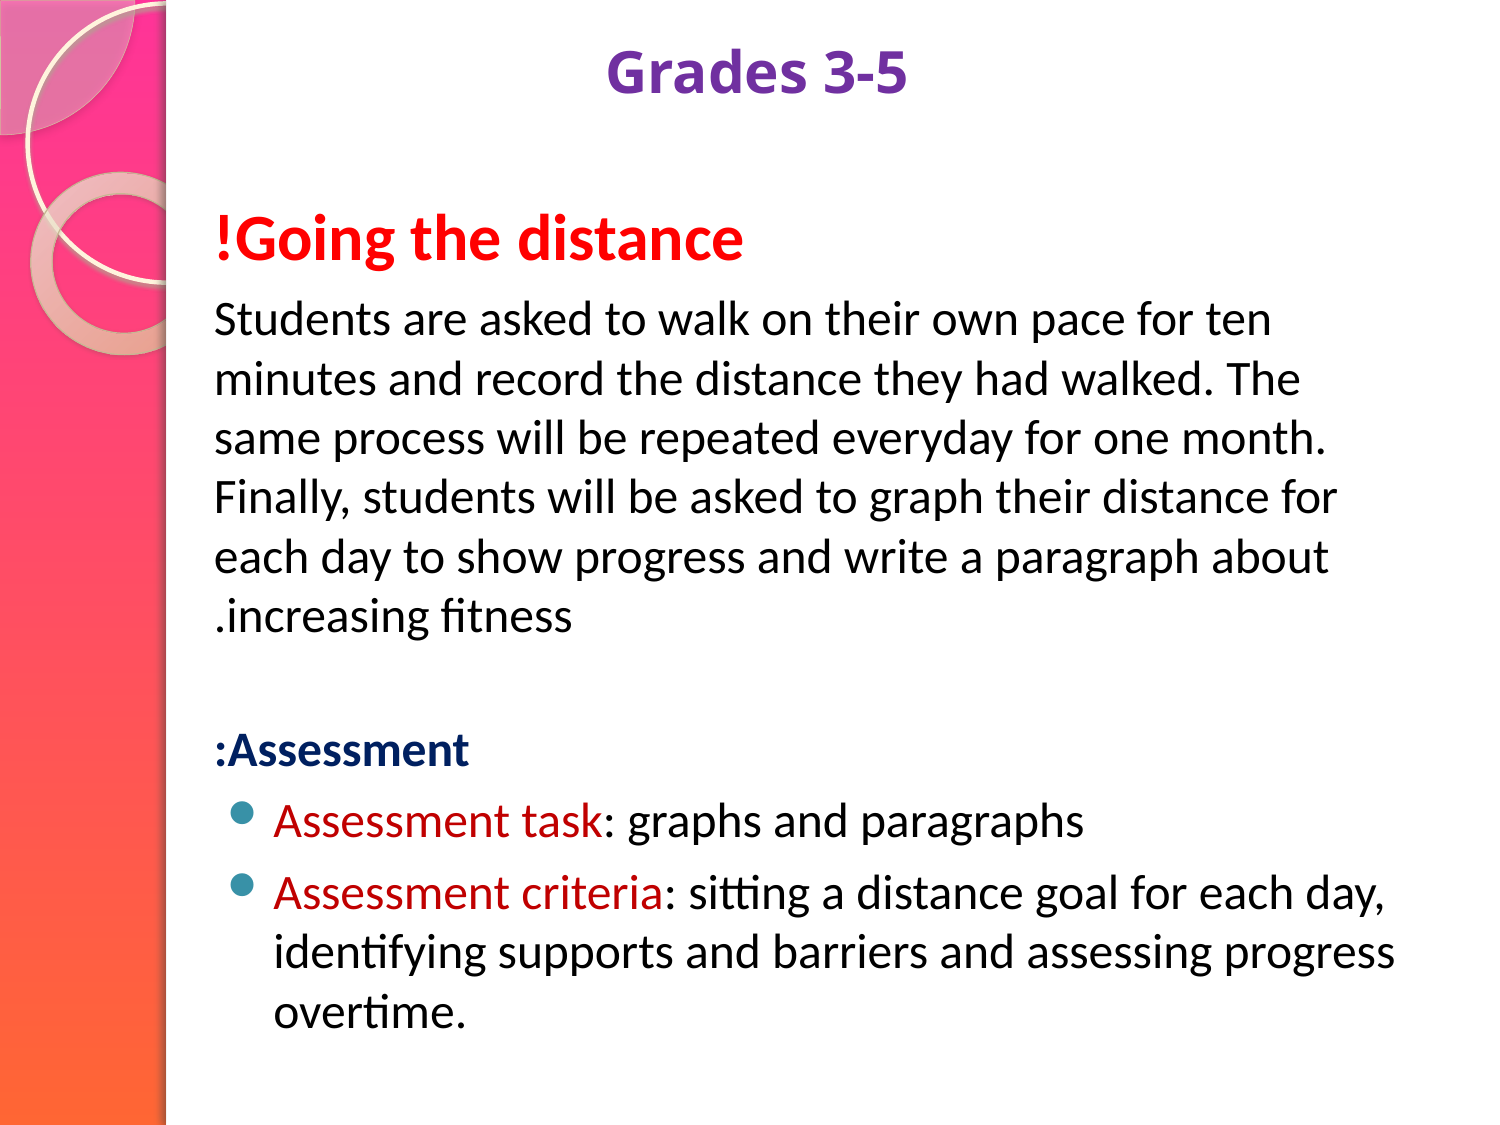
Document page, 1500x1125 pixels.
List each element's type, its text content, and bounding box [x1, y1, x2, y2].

title Grades 3-5 [82, 0, 1432, 164]
list Going the distance! Students are asked to walk on their own pace for ten minutes and record the distance they had walked. The same process will be repeated everyday for one month. Finally, students will be asked to graph their distance for each day to show progress and write a paragraph about increasing fitness. Assessment: Assessment task: graphs and paragraphs Assessment criteria: sitting a distance goal for each day, identifying supports and barriers and assessing progress overtime. [199, 187, 1466, 1055]
